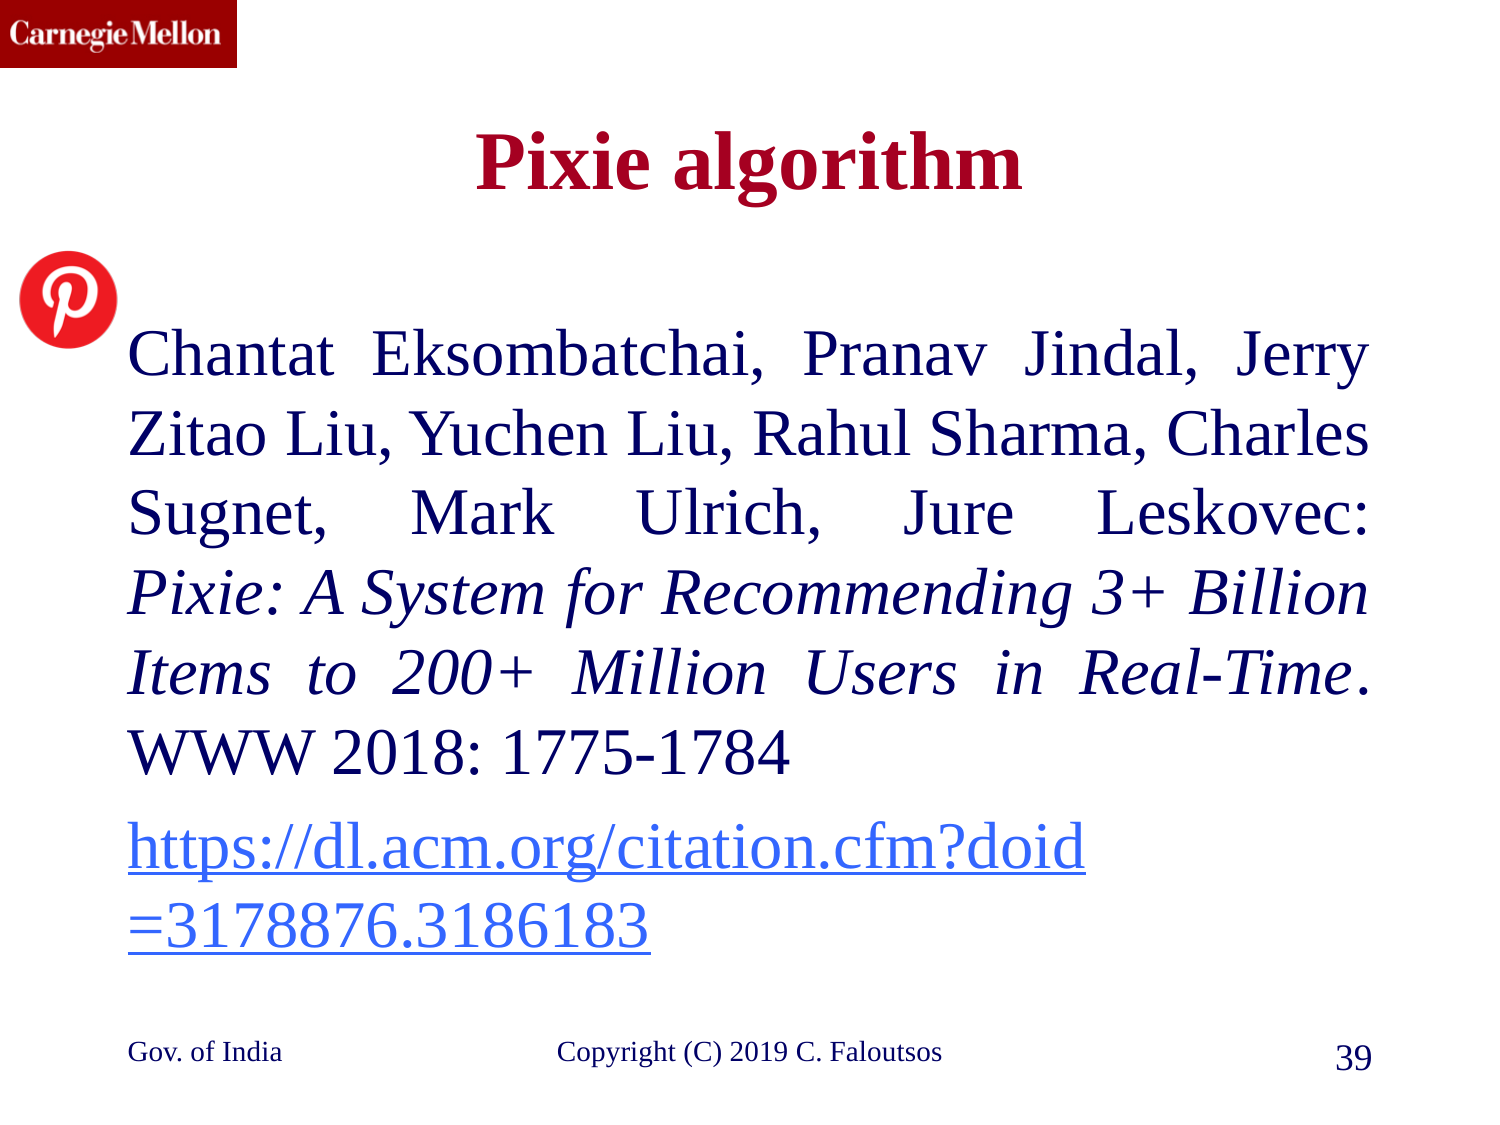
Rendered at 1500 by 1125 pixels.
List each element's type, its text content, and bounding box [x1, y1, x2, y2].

picture [0, 0, 237, 68]
title Pixie algorithm [112, 99, 1388, 213]
list Chantat Eksombatchai, Pranav Jindal, Jerry Zitao Liu, Yuchen Liu, Rahul Sharma, Charles Sugnet, Mark Ulrich, Jure Leskovec: Pixie: A System for Recommending 3+ Billion Items to 200+ Million Users in Real-Time. WWW 2018: 1775-1784 https://dl.acm.org/citation.cfm?doid=3178876.3186183 [112, 300, 1388, 1064]
footer Copyright (C) 2019 C. Faloutsos [512, 1024, 988, 1101]
picture [0, 249, 160, 352]
slide_number 39 [1074, 1024, 1388, 1101]
slide_number Gov. of India [112, 1024, 426, 1101]
